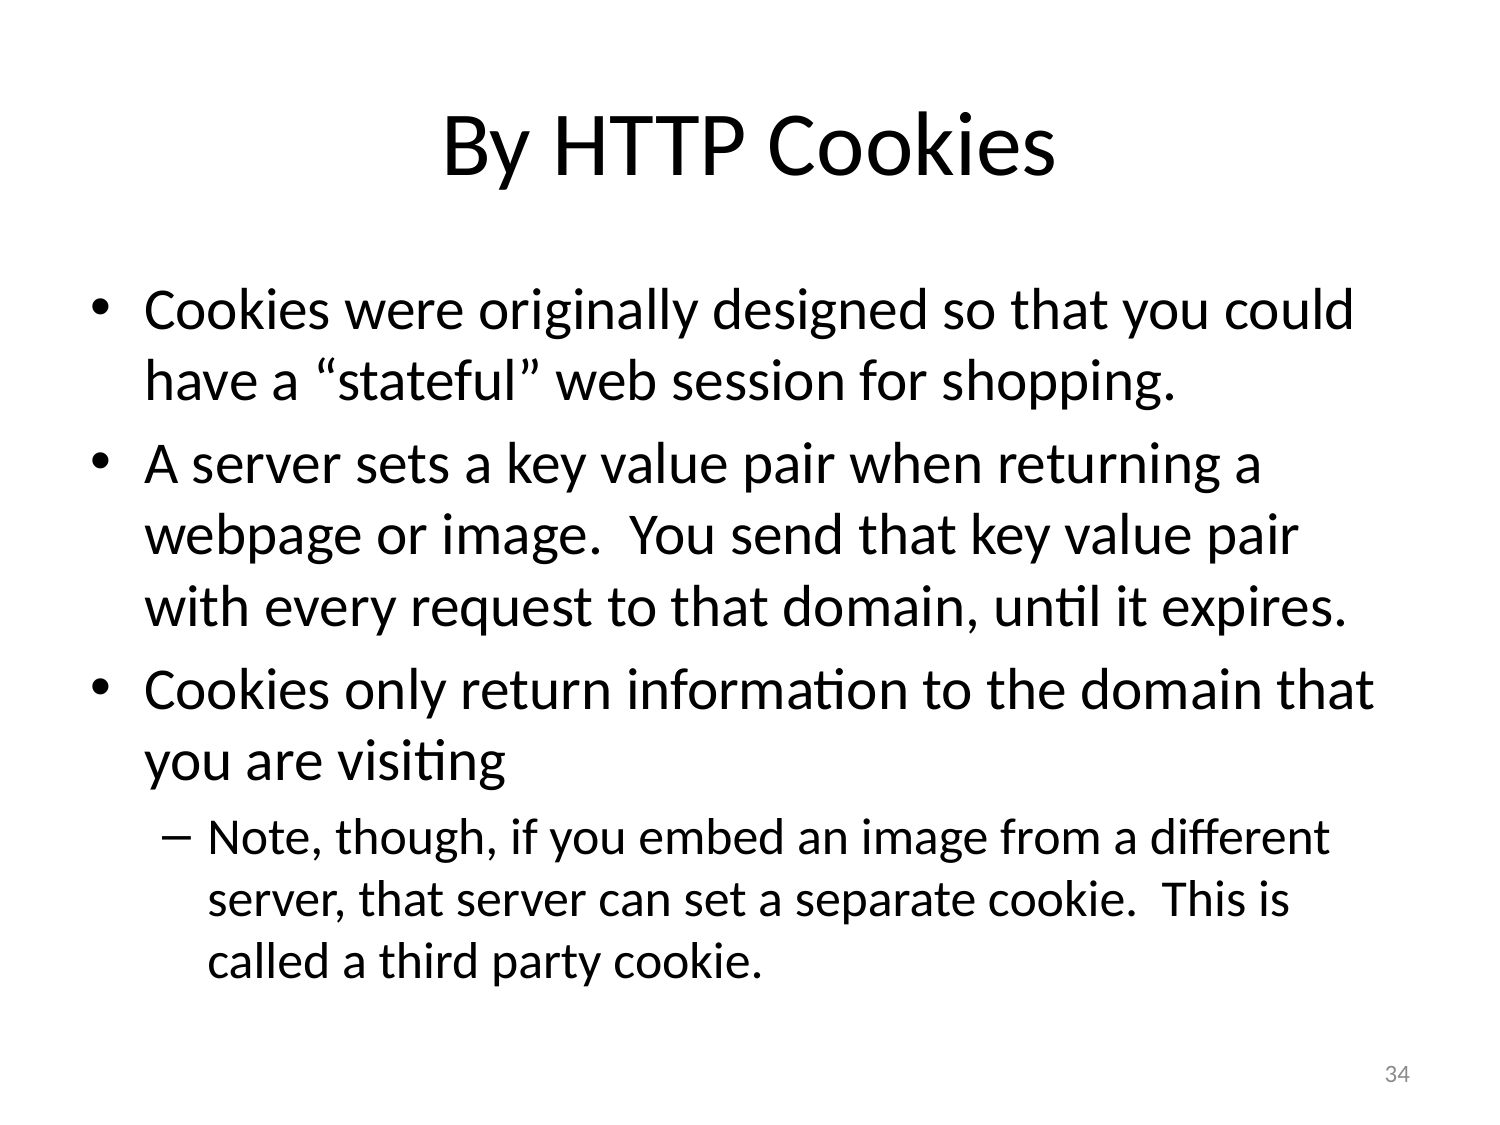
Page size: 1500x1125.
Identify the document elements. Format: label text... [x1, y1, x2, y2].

slide_number 34 [1074, 1042, 1425, 1103]
title By HTTP Cookies [75, 45, 1425, 233]
list Cookies were originally designed so that you could have a “stateful” web session for shopping. A server sets a key value pair when returning a webpage or image. You send that key value pair with every request to that domain, until it expires. Cookies only return information to the domain that you are visiting Note, though, if you embed an image from a different server, that server can set a separate cookie. This is called a third party cookie. [75, 262, 1425, 1005]
